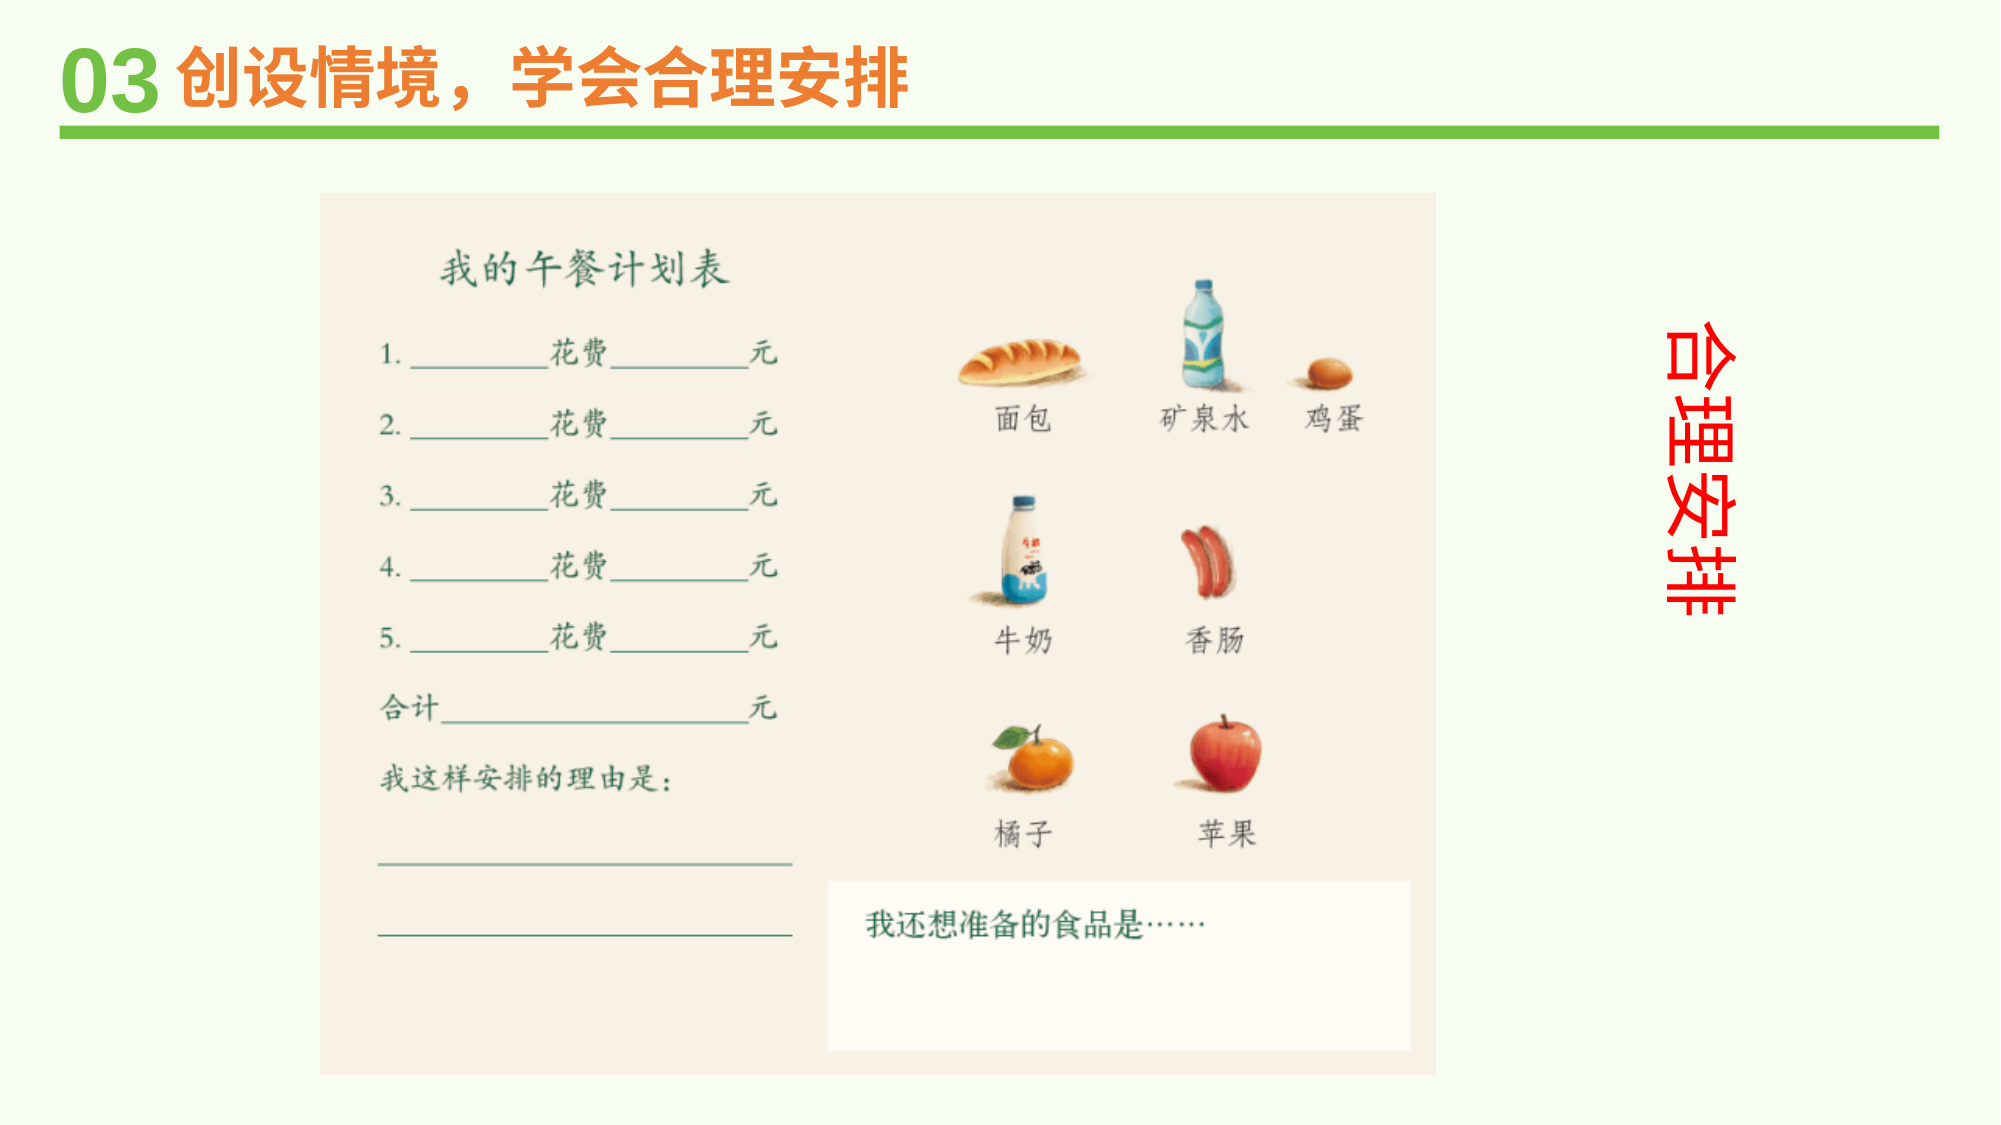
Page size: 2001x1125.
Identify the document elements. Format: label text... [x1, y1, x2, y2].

text_box 合理安排 [1634, 303, 1756, 907]
text_box 03 [59, 24, 161, 125]
text_box 创设情境，学会合理安排 [160, 28, 940, 123]
text_box [59, 125, 1940, 140]
picture [315, 185, 1440, 1077]
